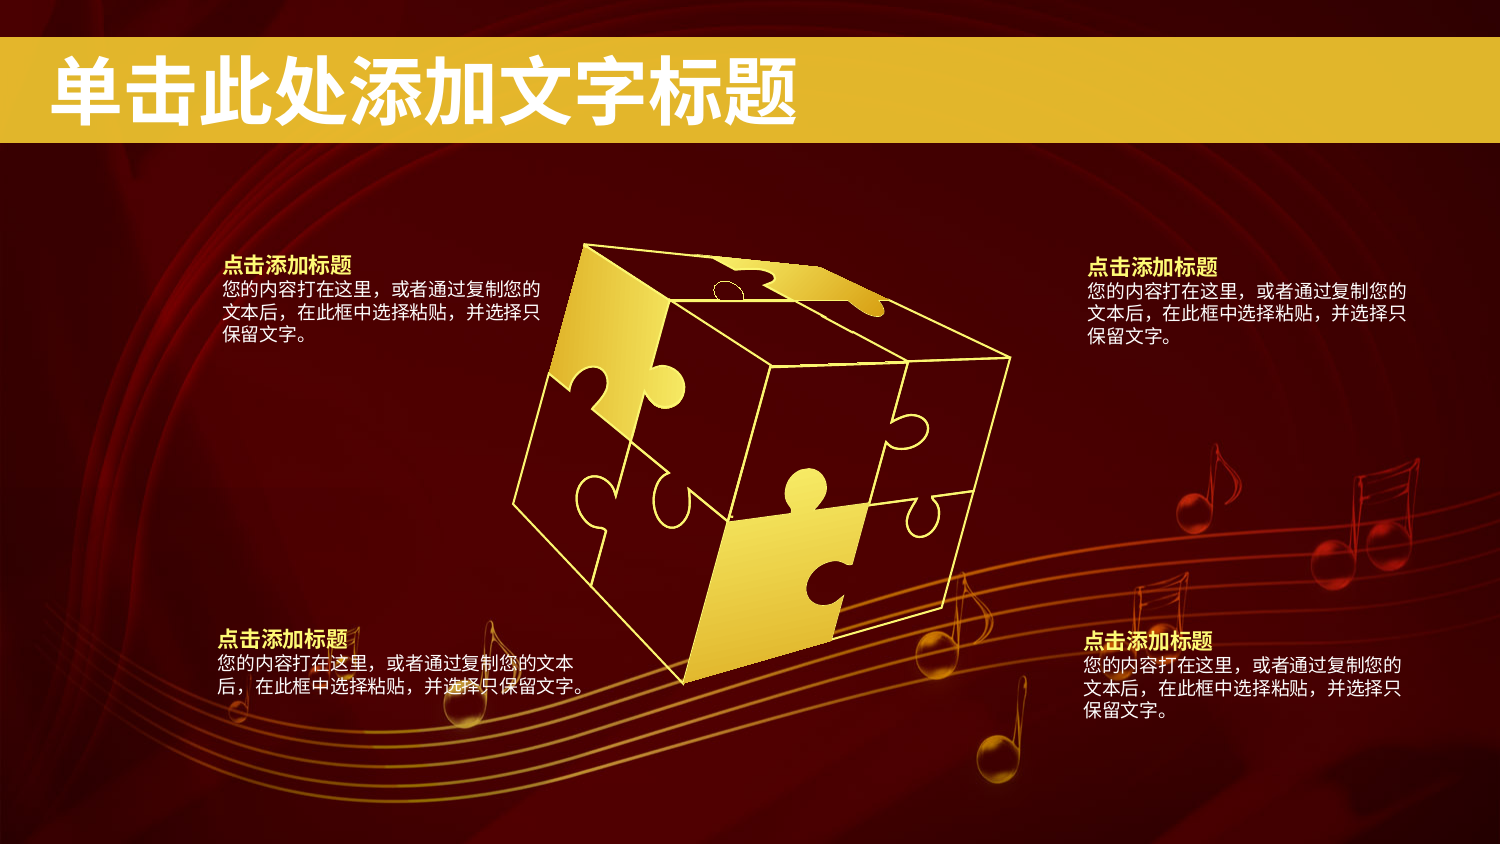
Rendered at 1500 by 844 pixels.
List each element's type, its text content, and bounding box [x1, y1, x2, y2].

text_box 点击添加标题 您的内容打在这里，或者通过复制您的文本后，在此框中选择粘贴，并选择只保留文字。 [207, 244, 513, 379]
picture [0, 0, 1500, 37]
picture [0, 143, 1500, 844]
text_box 点击添加标题 您的内容打在这里，或者通过复制您的文本后，在此框中选择粘贴，并选择只保留文字。 [1072, 246, 1429, 402]
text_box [513, 244, 1011, 717]
text_box 点击添加标题 您的内容打在这里，或者通过复制您的文本后，在此框中选择粘贴，并选择只保留文字。 [202, 618, 590, 752]
text_box 点击添加标题 您的内容打在这里，或者通过复制您的文本后，在此框中选择粘贴，并选择只保留文字。 [1068, 620, 1429, 778]
